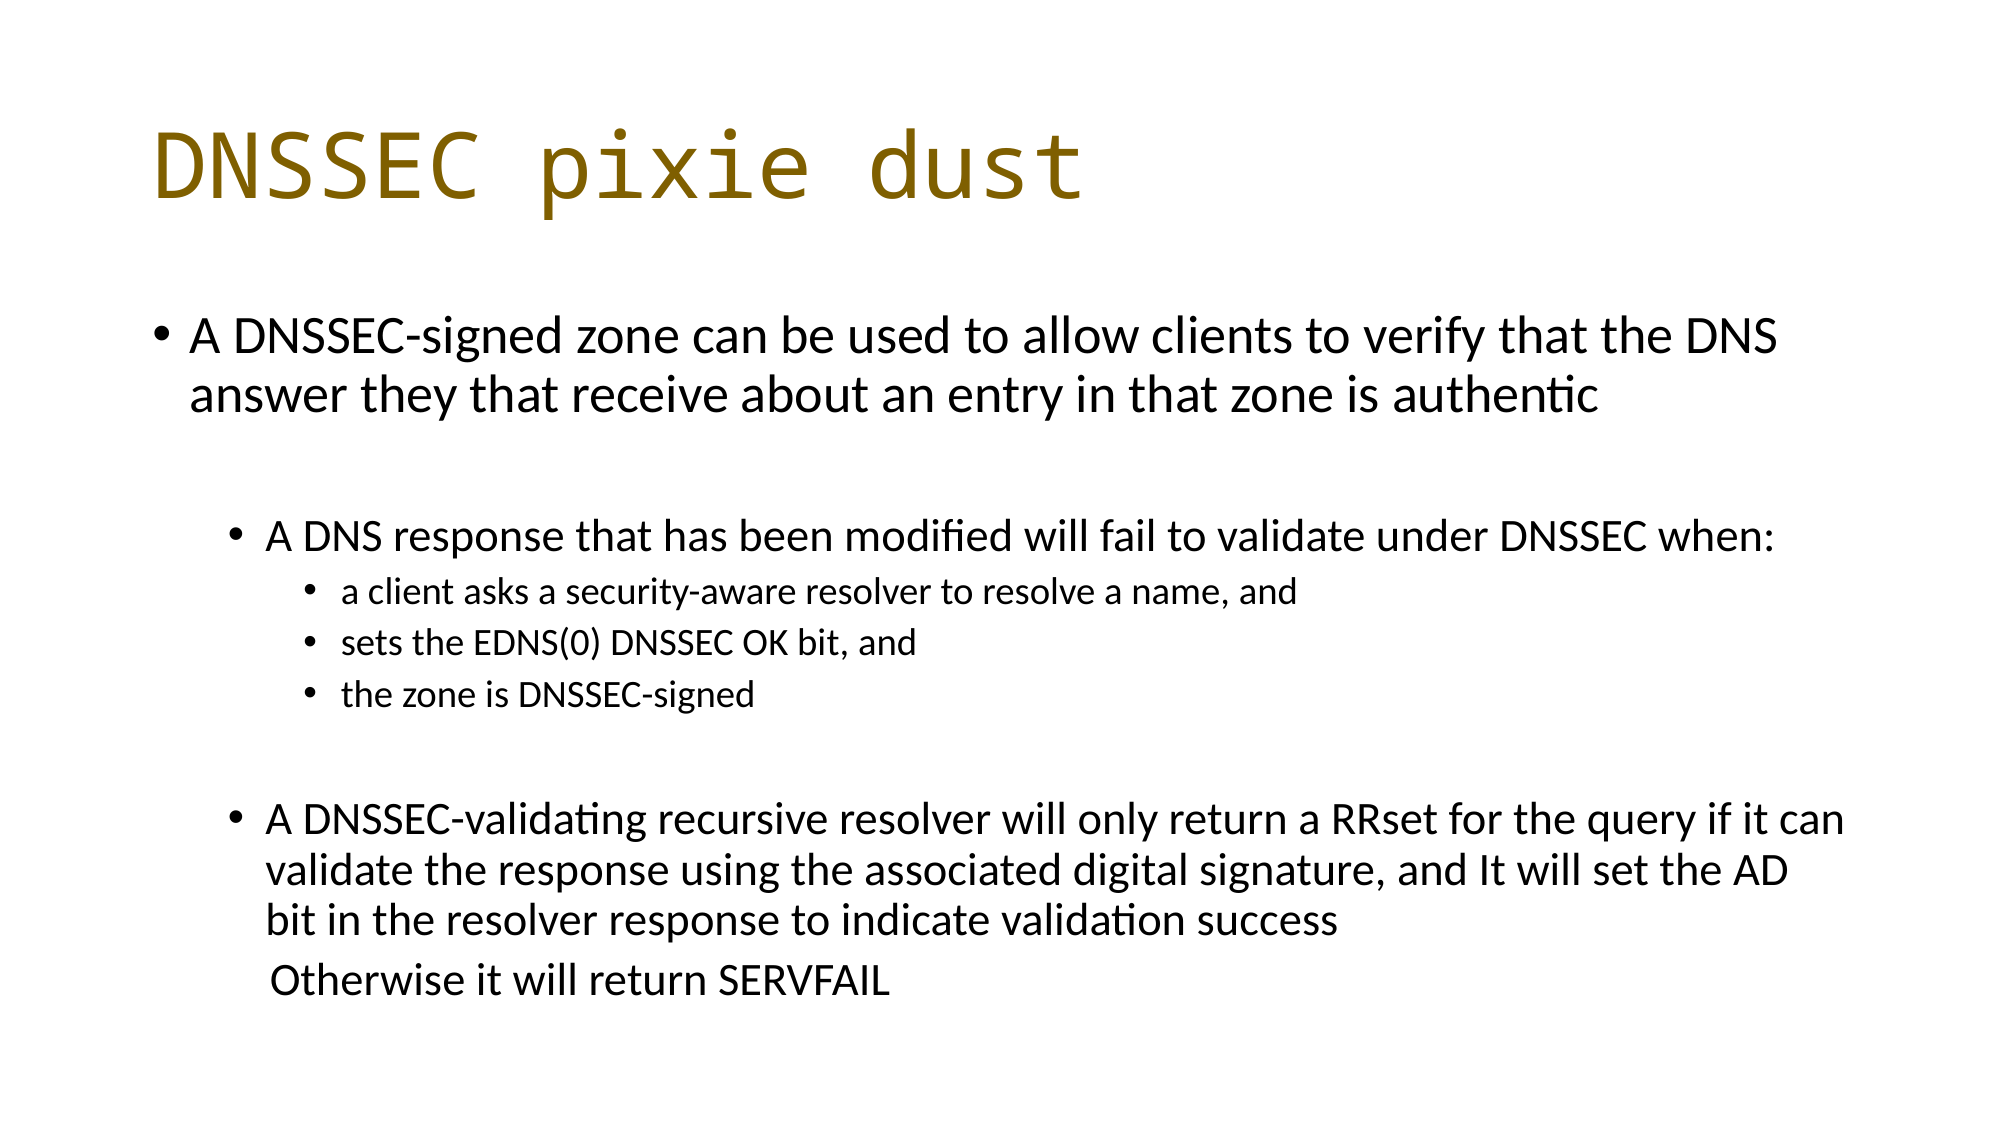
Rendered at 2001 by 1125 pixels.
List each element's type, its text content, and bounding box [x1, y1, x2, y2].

title DNSSEC pixie dust [137, 59, 1863, 278]
list A DNSSEC-signed zone can be used to allow clients to verify that the DNS answer they that receive about an entry in that zone is authentic A DNS response that has been modified will fail to validate under DNSSEC when: a client asks a security-aware resolver to resolve a name, and sets the EDNS(0) DNSSEC OK bit, and the zone is DNSSEC-signed A DNSSEC-validating recursive resolver will only return a RRset for the query if it can validate the response using the associated digital signature, and It will set the AD bit in the resolver response to indicate validation success Otherwise it will return SERVFAIL [137, 299, 1863, 1014]
